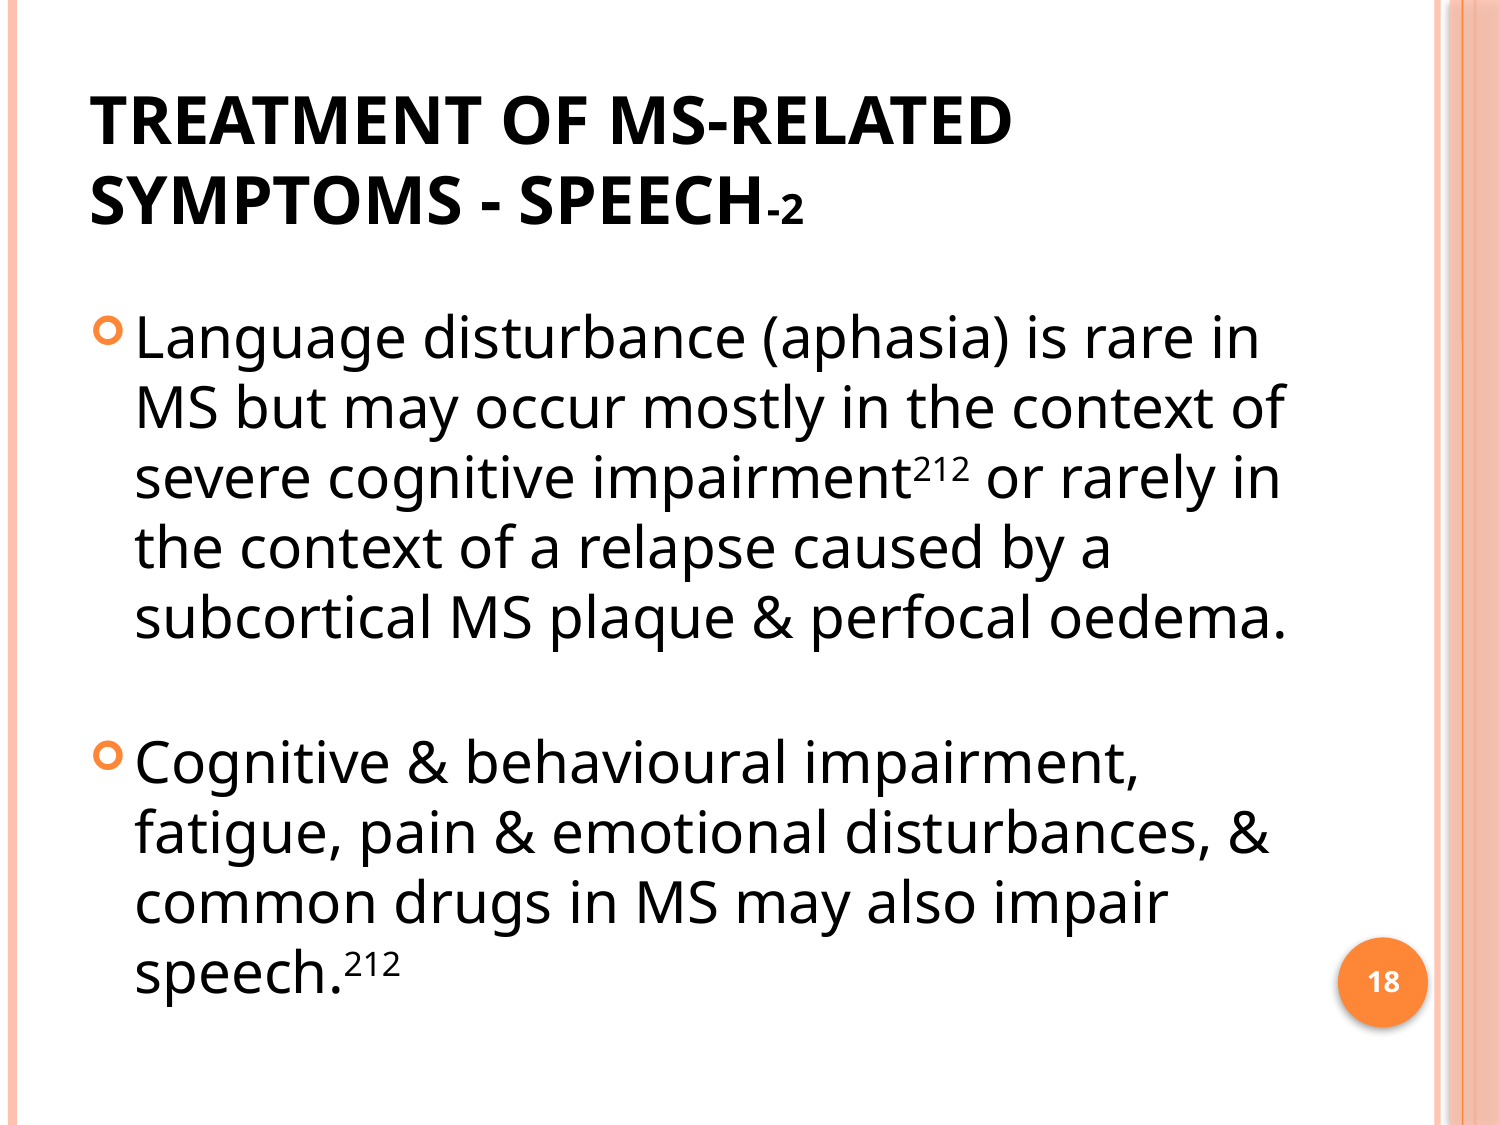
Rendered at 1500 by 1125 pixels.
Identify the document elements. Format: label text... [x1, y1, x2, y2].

list Language disturbance (aphasia) is rare in MS but may occur mostly in the context of severe cognitive impairment212 or rarely in the context of a relapse caused by a subcortical MS plaque & perfocal oedema. Cognitive & behavioural impairment, fatigue, pain & emotional disturbances, & common drugs in MS may also impair speech.212 [75, 292, 1377, 1093]
slide_number 18 [1333, 940, 1434, 1027]
title Treatment of MS-related symptoms - Speech-2 [75, 58, 1405, 246]
